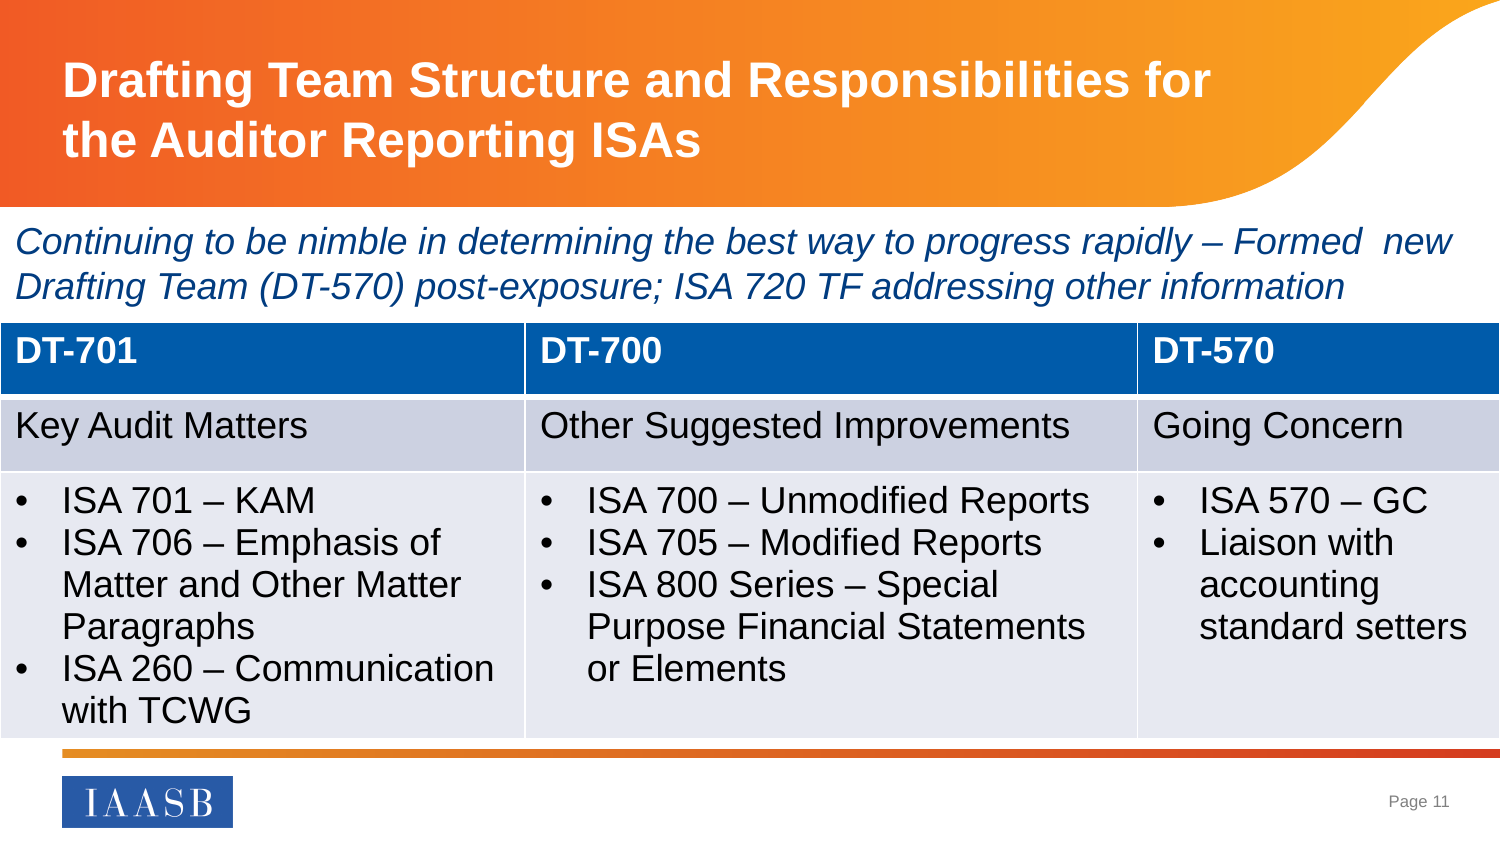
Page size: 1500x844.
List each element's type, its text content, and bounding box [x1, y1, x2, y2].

table_cell Other Suggested Improvements [526, 400, 1137, 471]
picture [0, 0, 1500, 207]
title Drafting Team Structure and Responsibilities for the Auditor Reporting ISAs [62, 75, 1300, 141]
table_header DT-570 [1138, 323, 1499, 394]
list Continuing to be nimble in determining the best way to progress rapidly – Formed new Drafting Team (DT-570) post-exposure; ISA 720 TF addressing other information [0, 209, 1500, 311]
table_cell ISA 701 – KAM ISA 706 – Emphasis of Matter and Other Matter Paragraphs ISA 260 – Communication with TCWG [1, 473, 524, 738]
table_cell Key Audit Matters [1, 400, 524, 471]
table_cell ISA 570 – GC Liaison with accounting standard setters [1138, 473, 1499, 738]
table_header DT-701 [1, 323, 524, 394]
table_cell Going Concern [1138, 400, 1499, 471]
table_header DT-700 [526, 323, 1137, 394]
table_cell ISA 700 – Unmodified Reports ISA 705 – Modified Reports ISA 800 Series – Special Purpose Financial Statements or Elements [526, 473, 1137, 738]
picture [62, 776, 233, 828]
